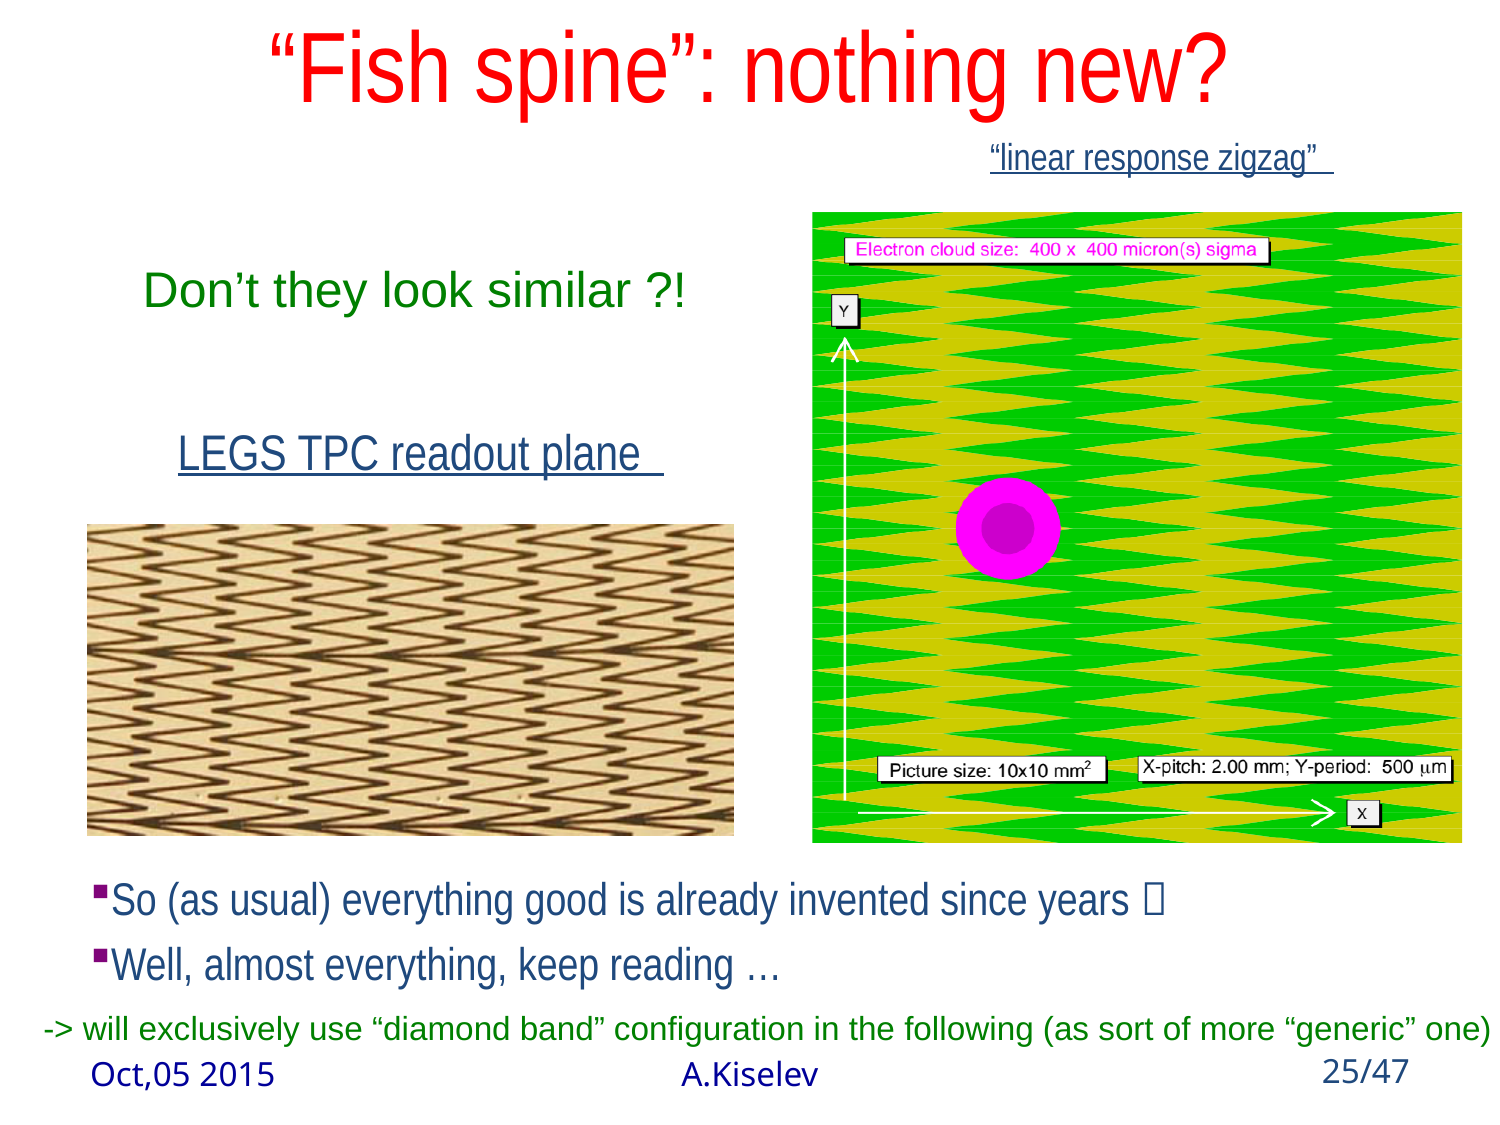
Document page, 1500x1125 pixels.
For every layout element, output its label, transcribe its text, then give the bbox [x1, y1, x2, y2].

picture [87, 524, 734, 836]
text_box So (as usual) everything good is already invented since years  Well, almost everything, keep reading … [74, 862, 1275, 999]
footer A.Kiselev [512, 1055, 988, 1103]
slide_number 25/47 [1074, 1055, 1425, 1103]
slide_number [75, 1055, 425, 1103]
text_box “linear response zigzag” [974, 124, 1425, 200]
picture [812, 212, 1463, 843]
text_box Don’t they look similar ?! [127, 249, 703, 325]
text_box -> will exclusively use “diamond band” configuration in the following (as sort of more “generic” one) [28, 999, 1500, 1055]
text_box LEGS TPC readout plane [162, 412, 775, 488]
title “Fish spine”: nothing new? [0, 0, 1500, 125]
